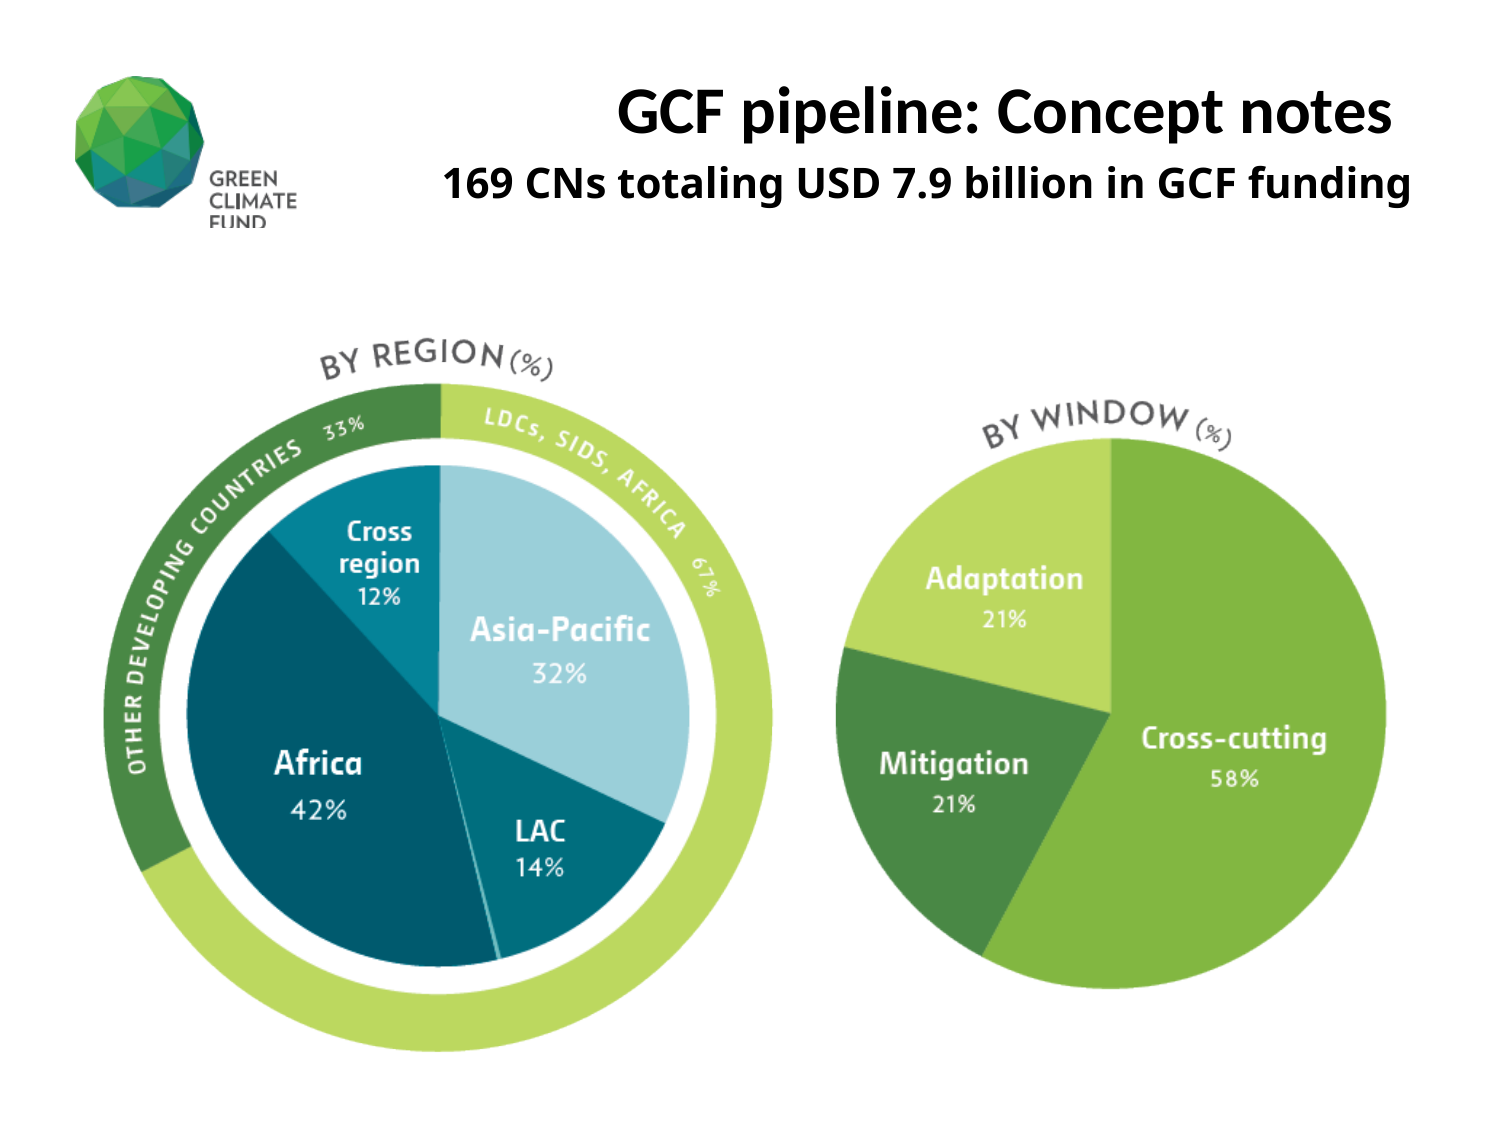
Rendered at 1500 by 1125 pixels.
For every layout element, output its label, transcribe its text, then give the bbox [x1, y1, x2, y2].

title 169 CNs totaling USD 7.9 billion in GCF funding [369, 131, 1428, 232]
picture [41, 271, 1477, 1123]
text_box GCF pipeline: Concept notes [602, 59, 1410, 131]
